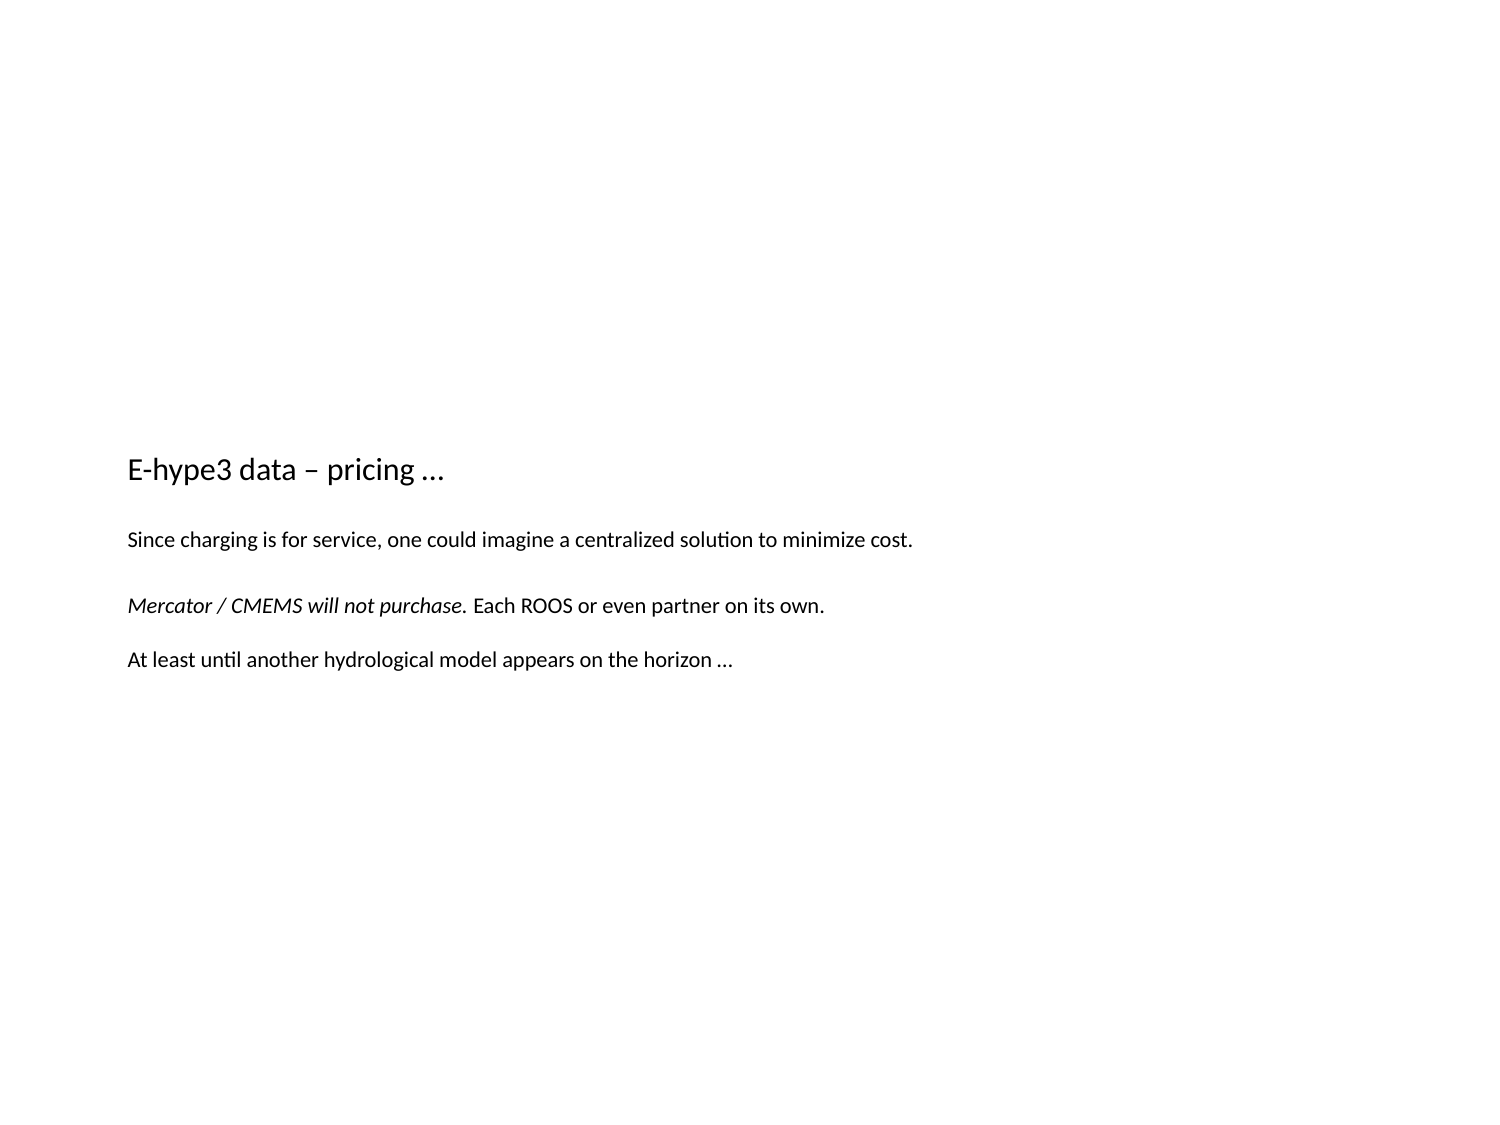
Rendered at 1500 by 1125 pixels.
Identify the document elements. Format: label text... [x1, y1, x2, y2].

title E-hype3 data – pricing … Since charging is for service, one could imagine a centralized solution to minimize cost. Mercator / CMEMS will not purchase. Each ROOS or even partner on its own. At least until another hydrological model appears on the horizon … [112, 439, 1388, 681]
